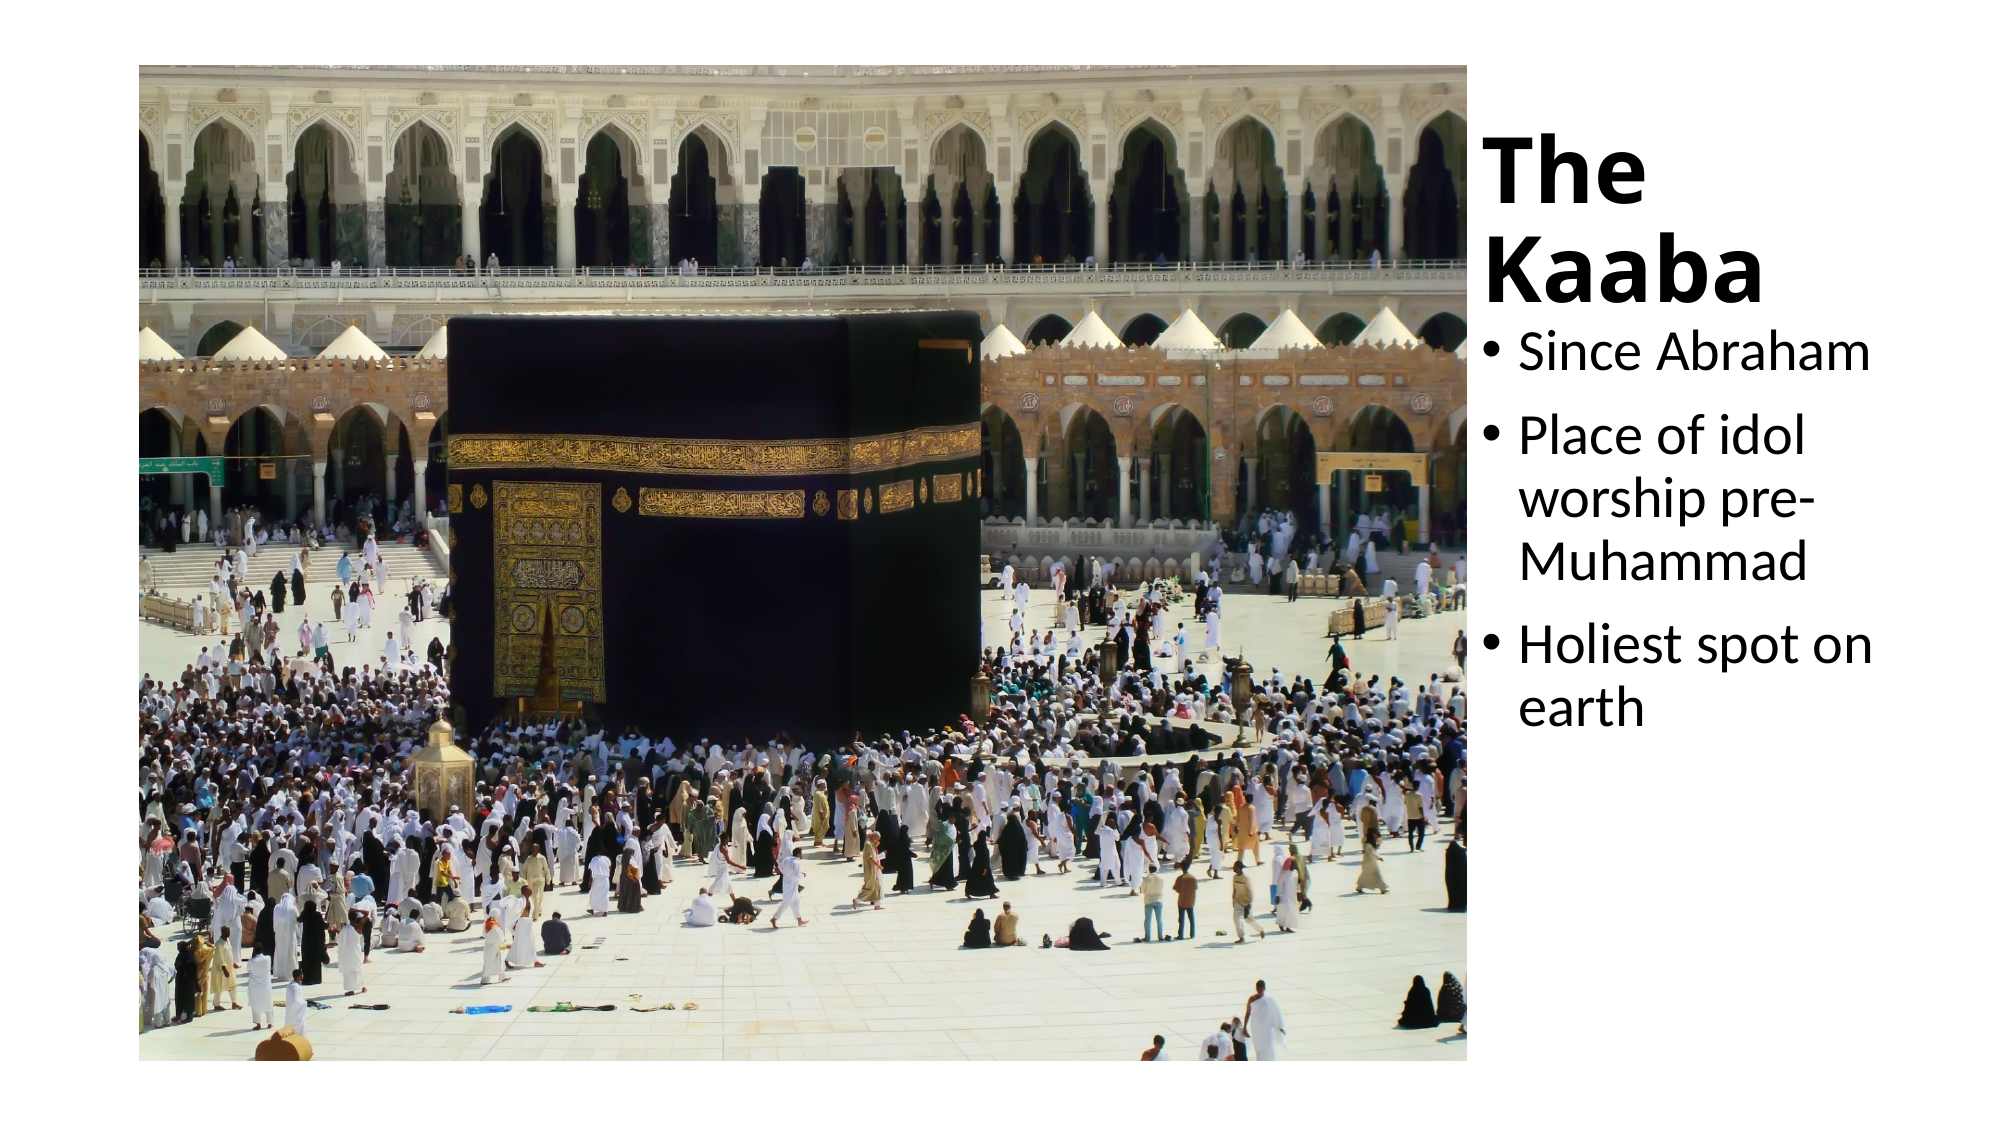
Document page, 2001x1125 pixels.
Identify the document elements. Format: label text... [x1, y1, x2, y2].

title The Kaaba [1467, 65, 1908, 312]
picture [139, 65, 1467, 1061]
list Since Abraham Place of idol worship pre-Muhammad Holiest spot on earth [1467, 312, 1963, 1036]
